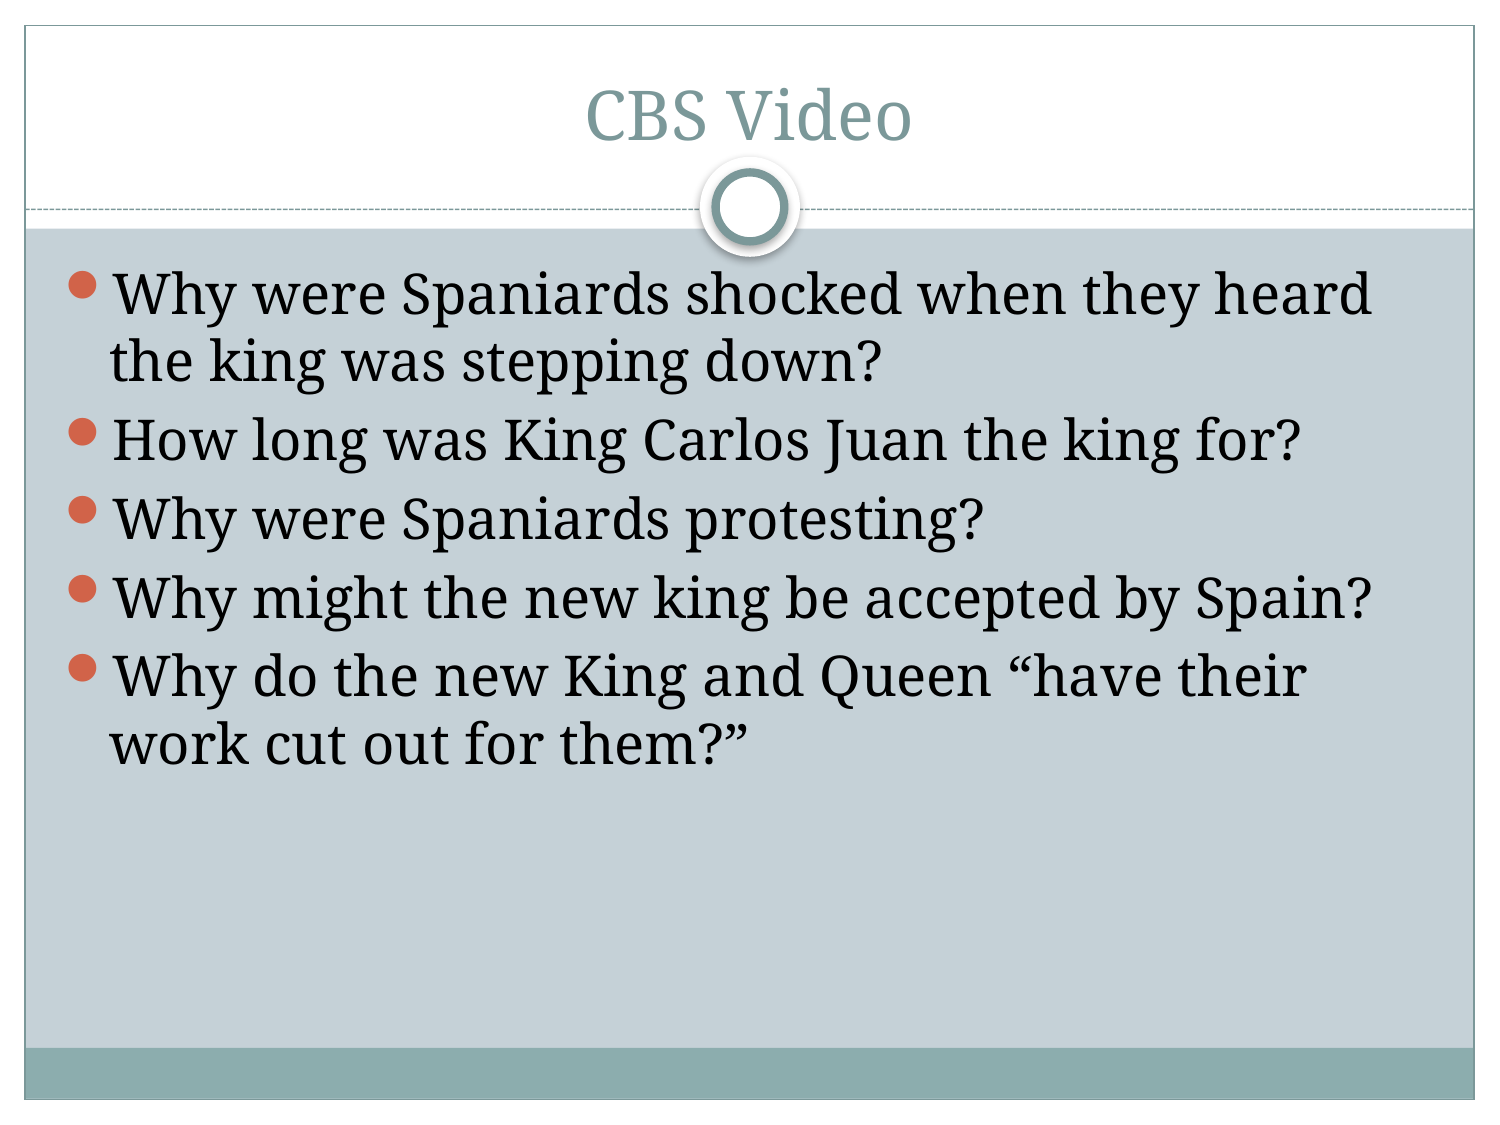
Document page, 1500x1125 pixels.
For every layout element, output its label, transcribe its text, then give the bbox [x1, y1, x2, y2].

list Why were Spaniards shocked when they heard the king was stepping down? How long was King Carlos Juan the king for? Why were Spaniards protesting? Why might the new king be accepted by Spain? Why do the new King and Queen “have their work cut out for them?” [49, 250, 1445, 1001]
title CBS Video [49, 37, 1450, 162]
